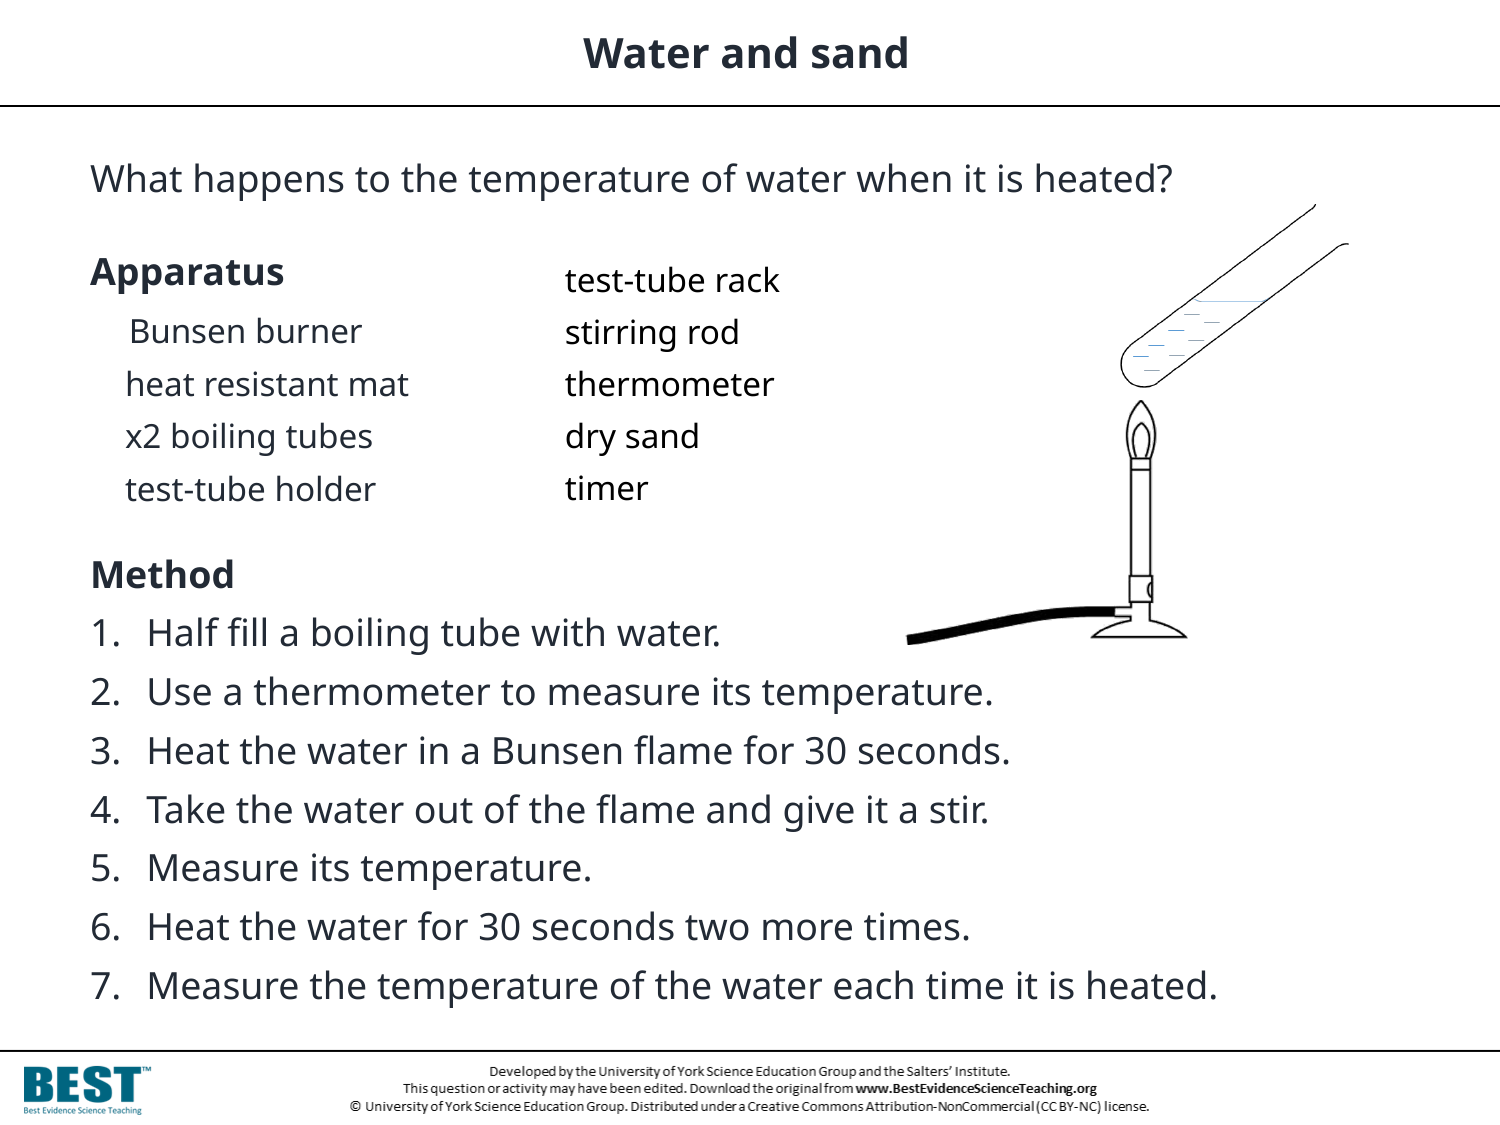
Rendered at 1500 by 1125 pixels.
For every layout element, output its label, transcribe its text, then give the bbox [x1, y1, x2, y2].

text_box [74, 233, 902, 537]
picture [0, 105, 1500, 1125]
text_box Water and sand [23, 4, 1471, 99]
